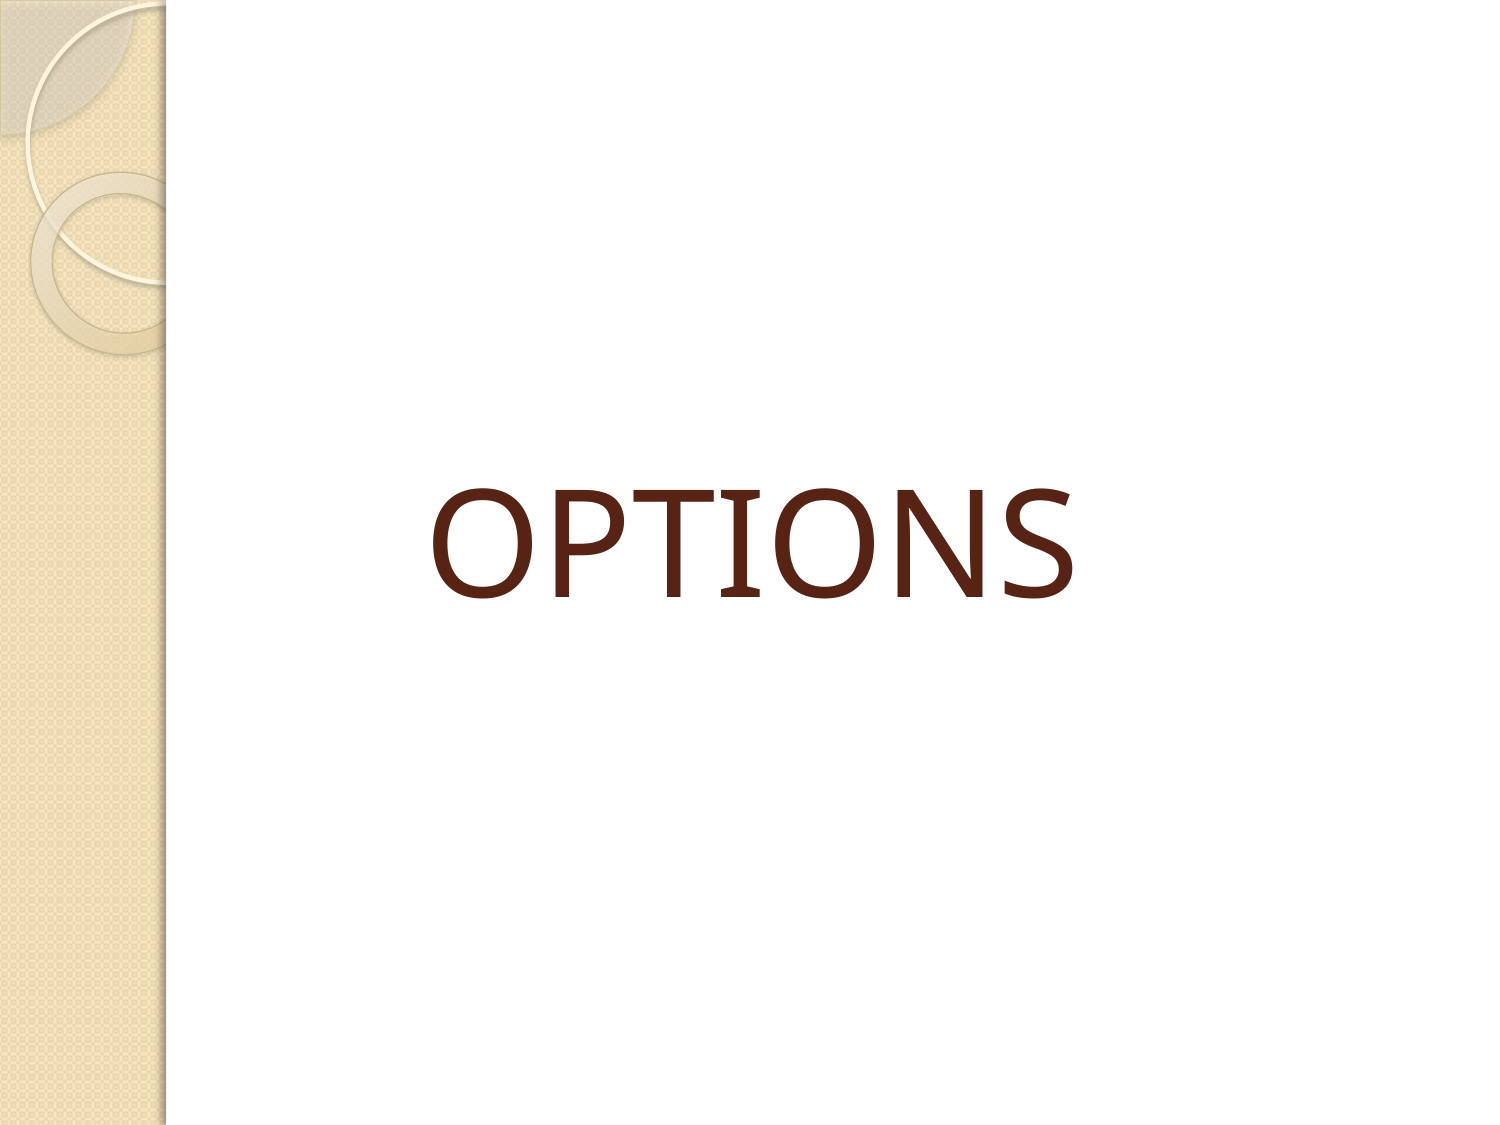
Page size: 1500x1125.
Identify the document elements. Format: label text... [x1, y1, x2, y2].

title OPTIONS [105, 428, 1400, 647]
